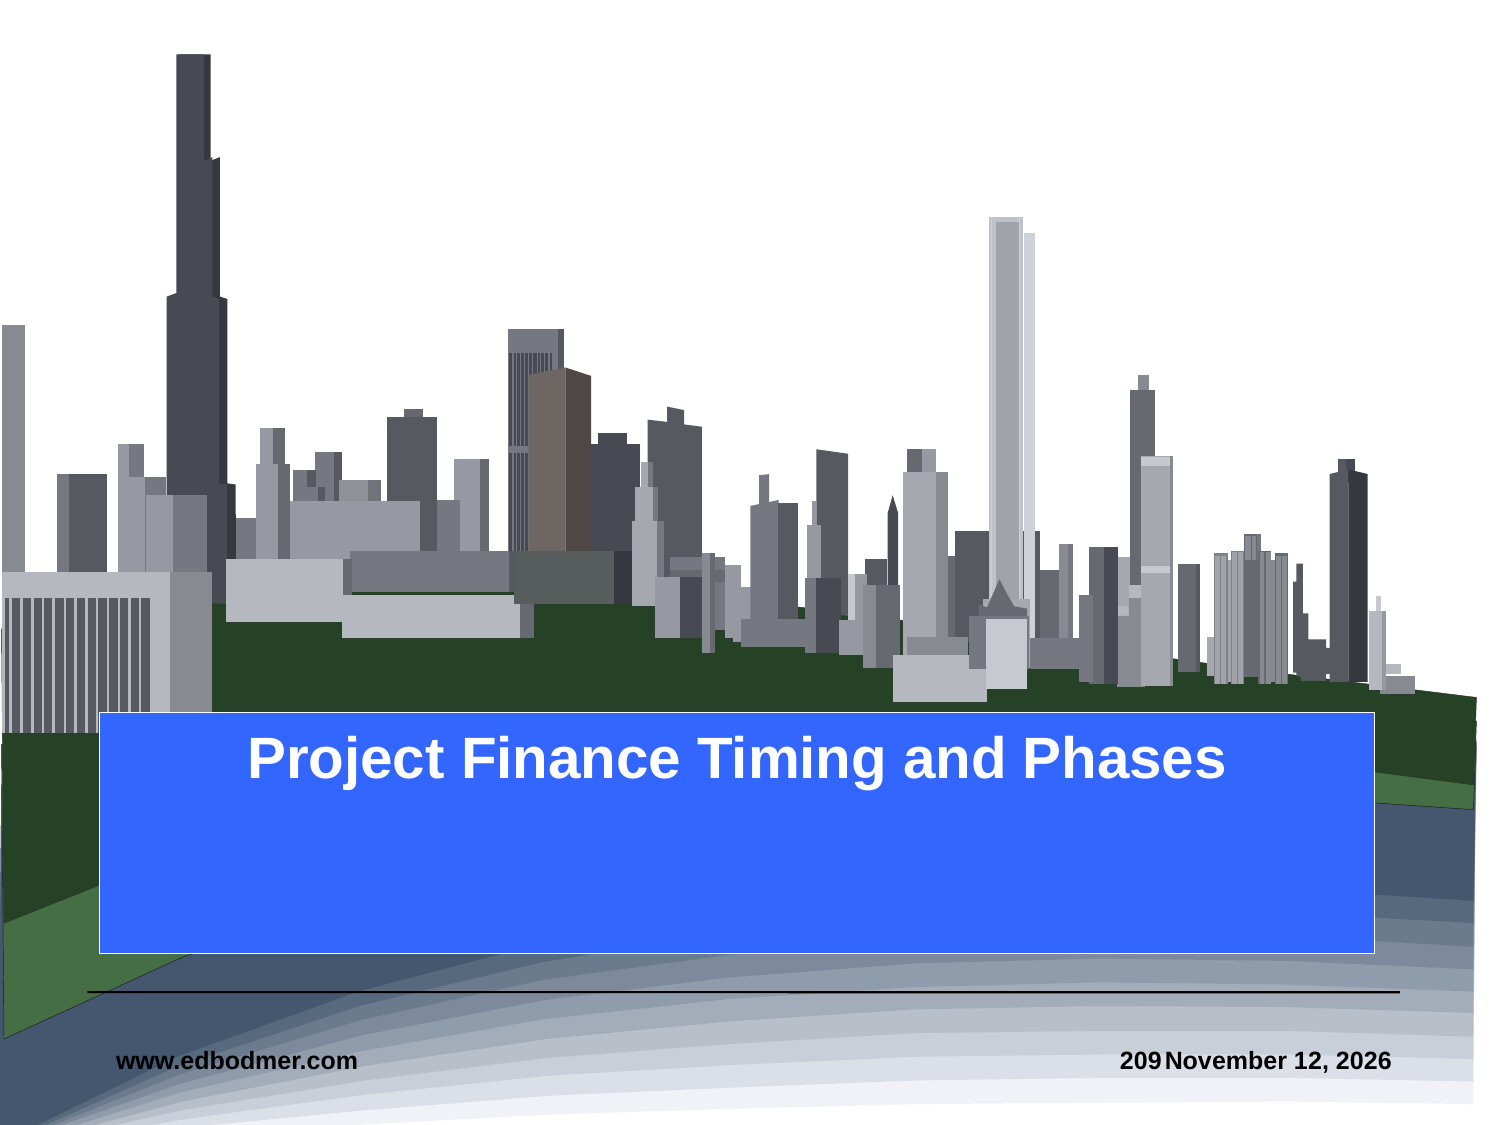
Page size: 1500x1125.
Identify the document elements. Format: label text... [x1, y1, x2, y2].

title Project Finance Timing and Phases [99, 712, 1375, 954]
